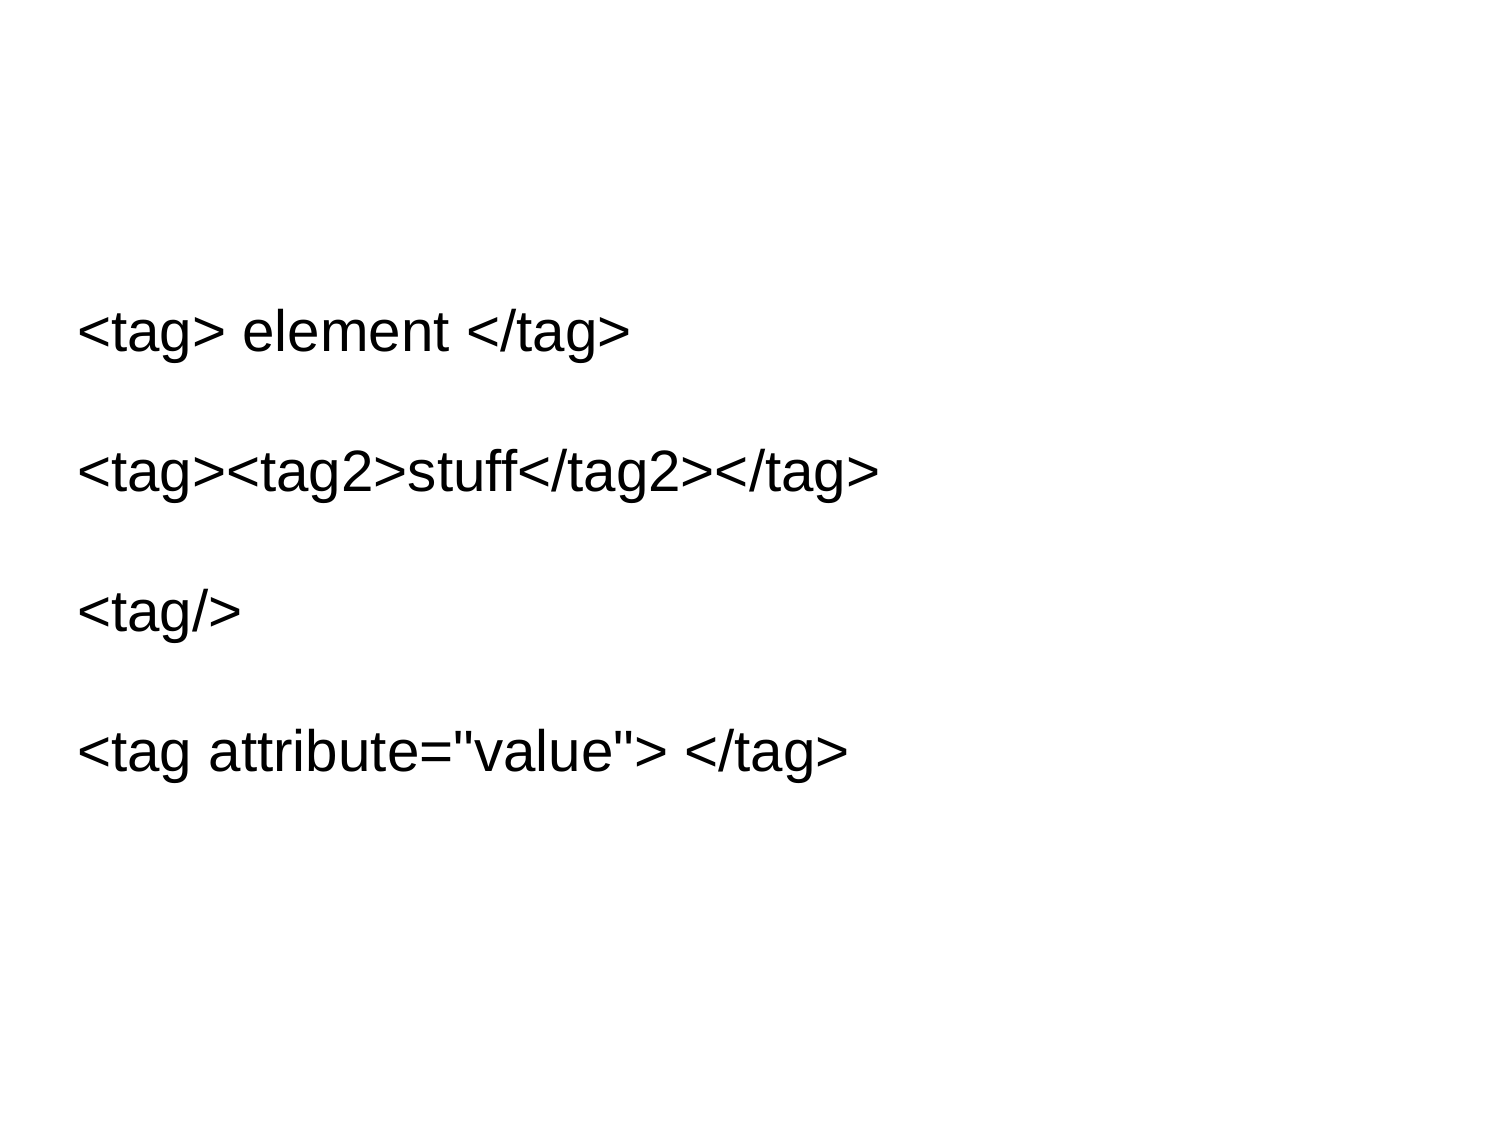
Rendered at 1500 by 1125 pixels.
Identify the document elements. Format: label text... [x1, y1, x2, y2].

text_box <tag> element </tag> <tag><tag2>stuff</tag2></tag> <tag/> <tag attribute="value"> </tag> [62, 286, 1438, 931]
